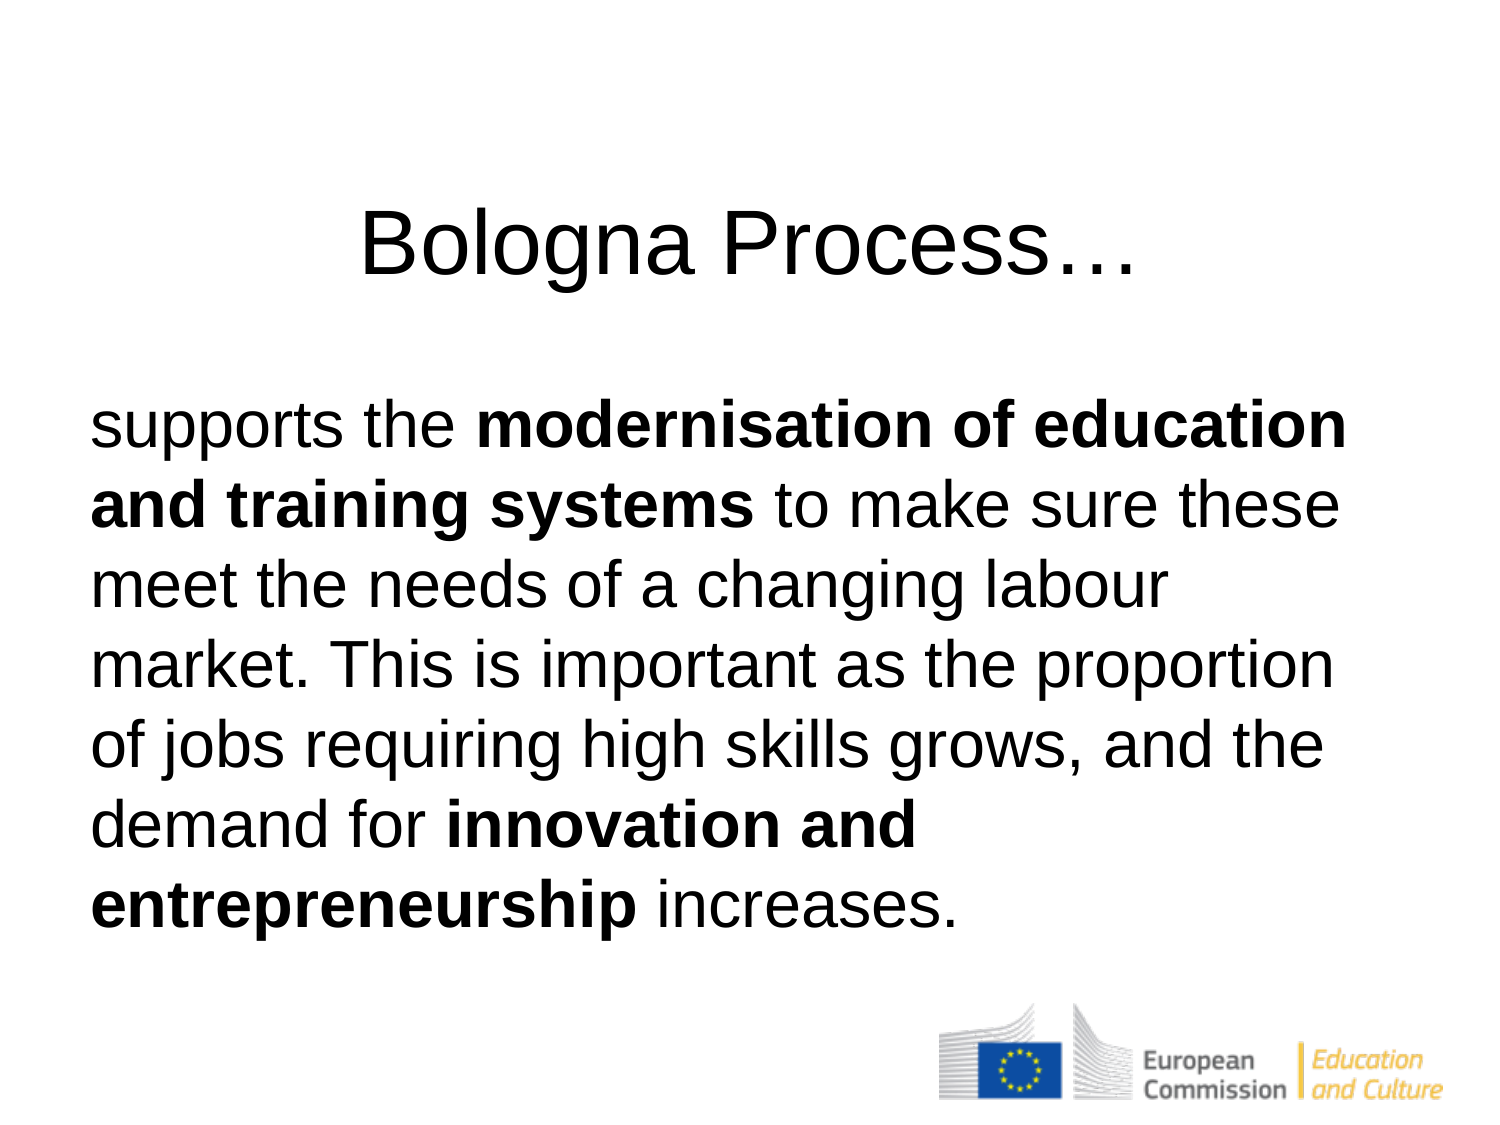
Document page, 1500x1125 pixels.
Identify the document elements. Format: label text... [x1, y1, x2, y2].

list supports the modernisation of education and training systems to make sure these meet the needs of a changing labour market. This is important as the proportion of jobs requiring high skills grows, and the demand for innovation and entrepreneurship increases. [74, 373, 1426, 970]
picture [939, 1003, 1443, 1106]
title Bologna Process… [76, 160, 1428, 315]
